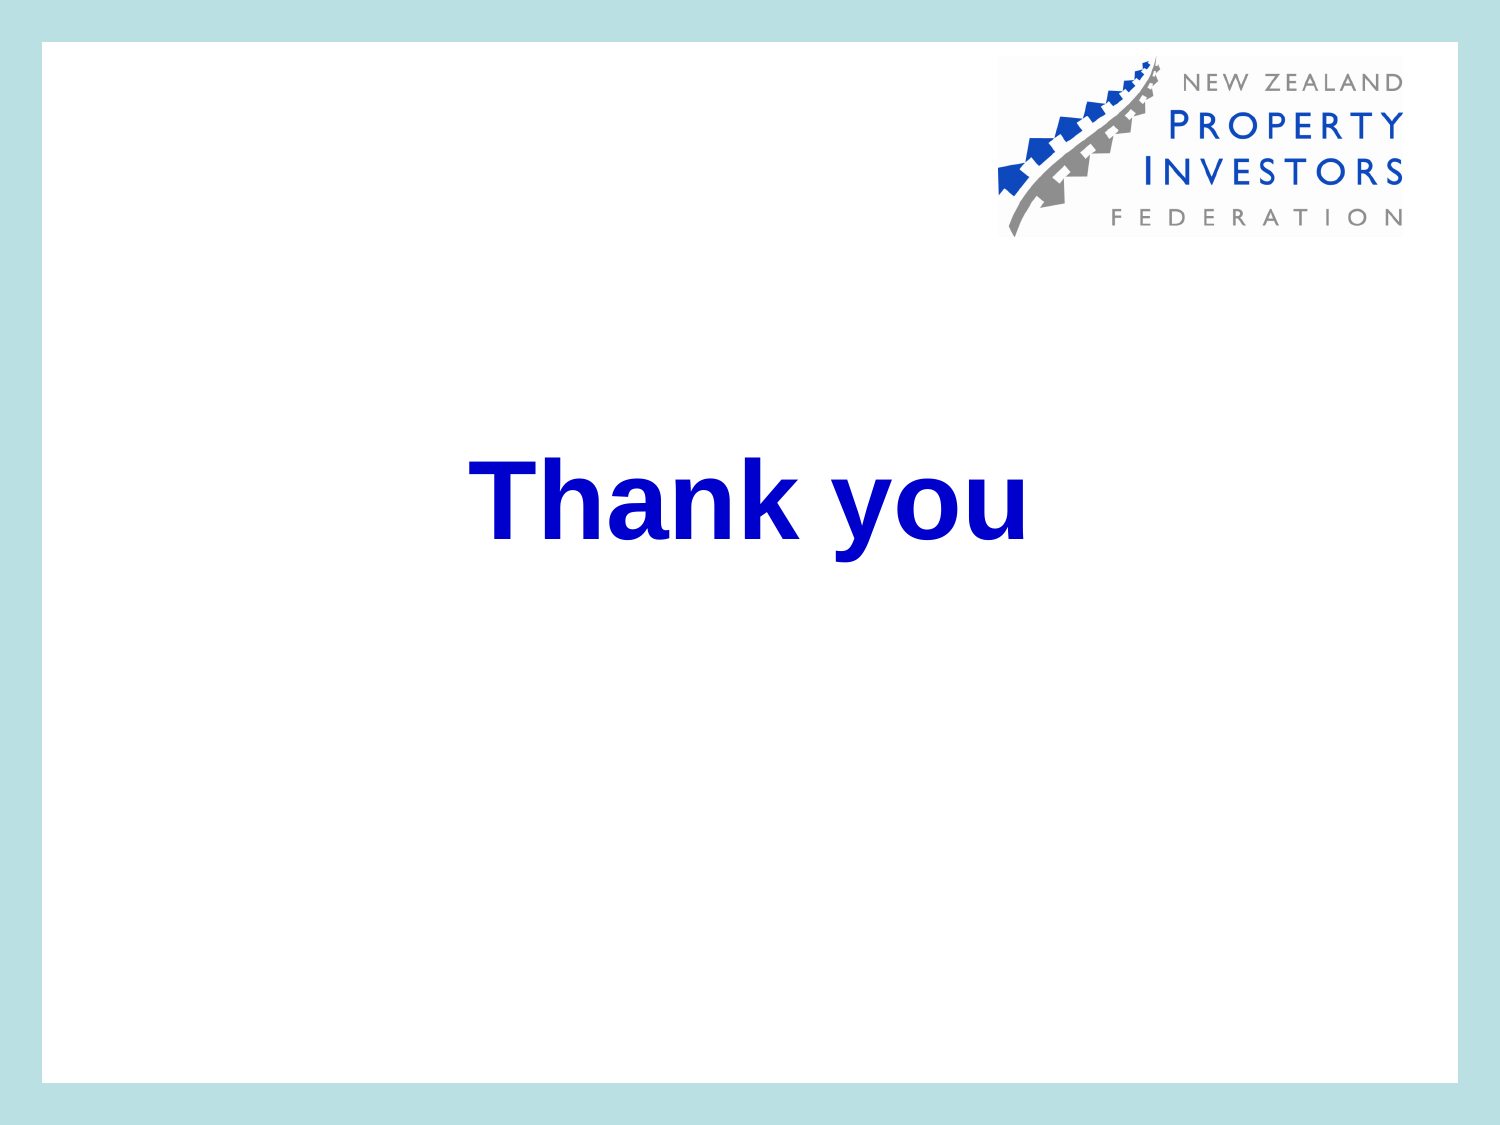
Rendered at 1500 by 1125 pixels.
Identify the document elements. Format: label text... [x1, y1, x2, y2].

title Napier [74, 44, 1426, 233]
list Thank you [74, 262, 1426, 1006]
picture [997, 56, 1403, 237]
text_box [0, 0, 1500, 1125]
